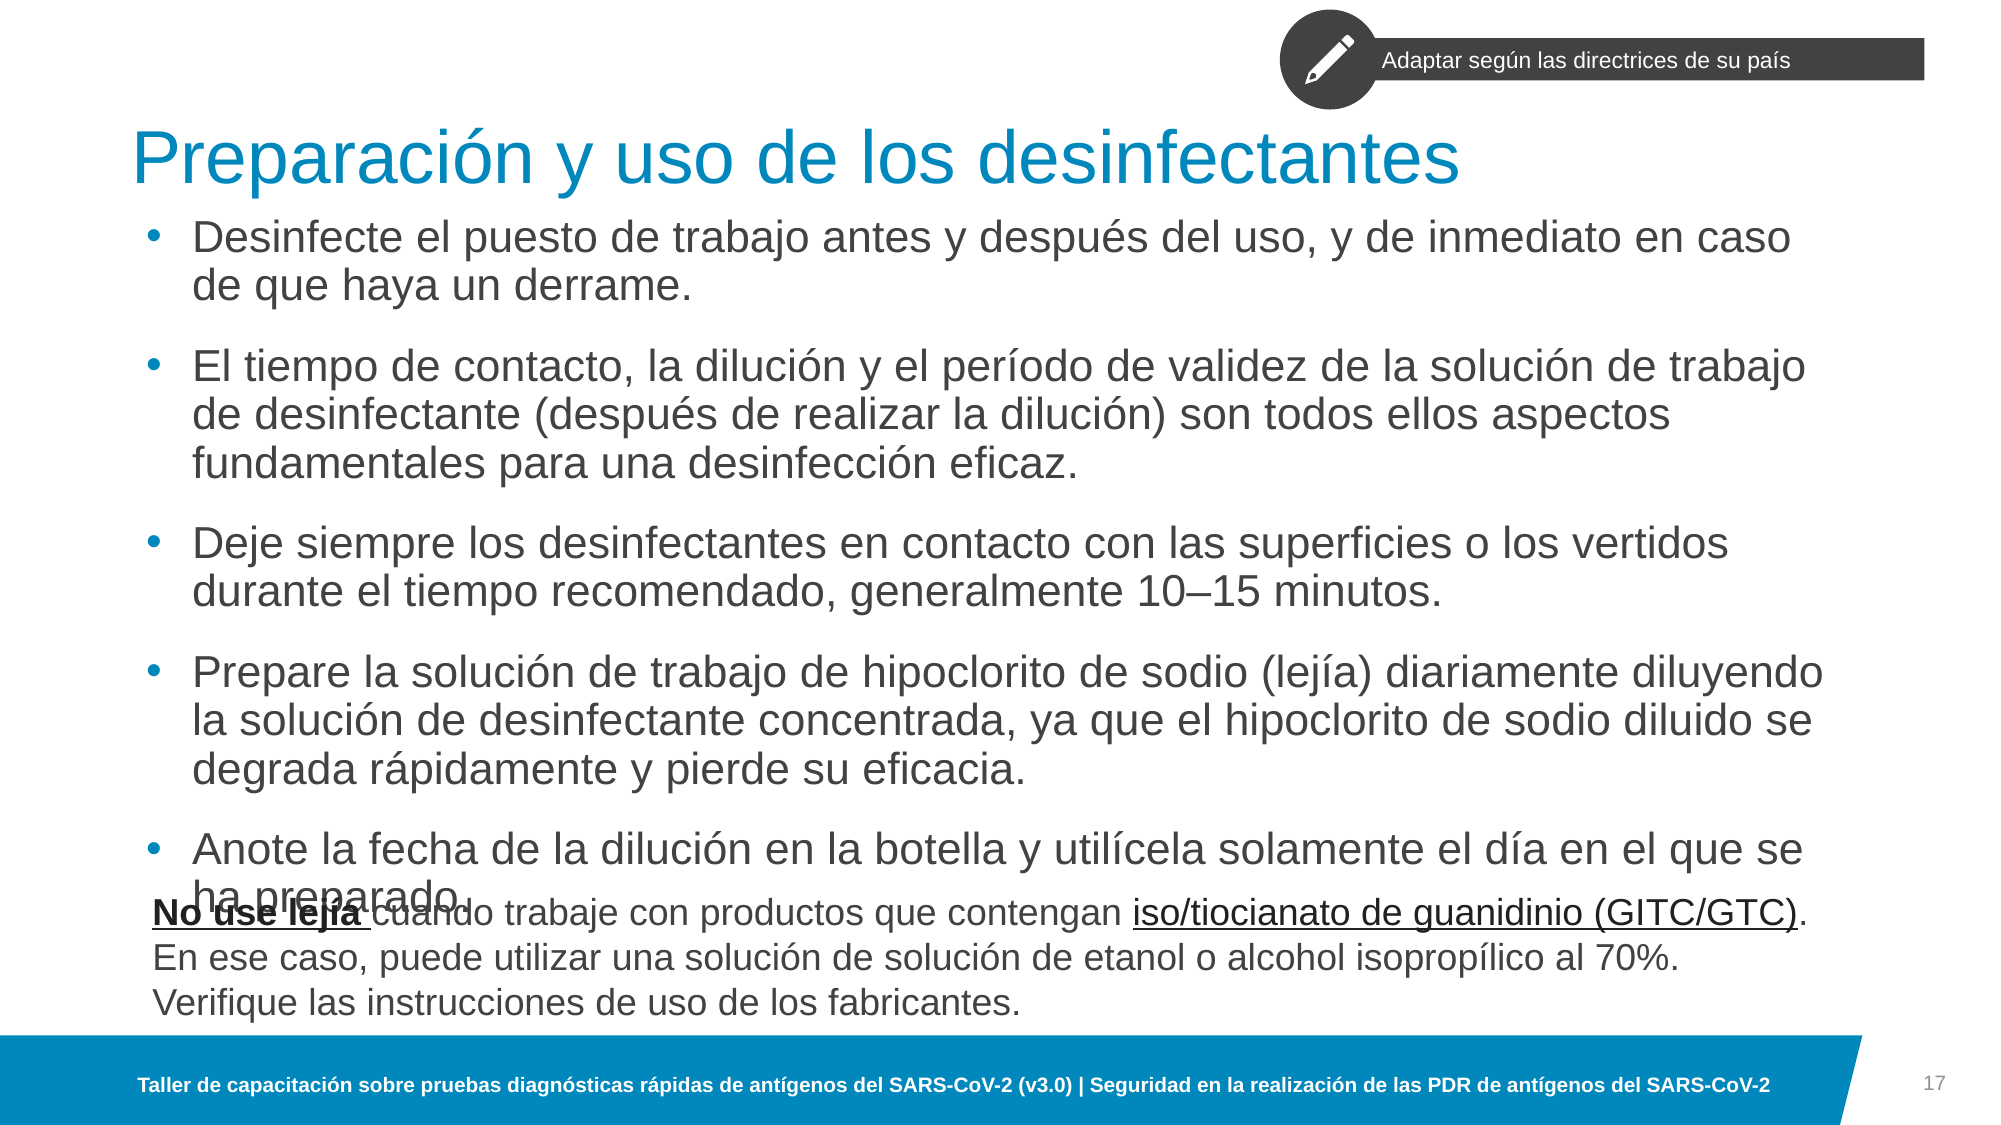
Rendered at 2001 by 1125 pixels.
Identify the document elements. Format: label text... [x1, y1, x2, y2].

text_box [1280, 10, 1925, 109]
slide_number 17 [1862, 1035, 1947, 1125]
list Desinfecte el puesto de trabajo antes y después del uso, y de inmediato en caso de que haya un derrame. El tiempo de contacto, la dilución y el período de validez de la solución de trabajo de desinfectante (después de realizar la dilución) son todos ellos aspectos fundamentales para una desinfección eficaz. Deje siempre los desinfectantes en contacto con las superficies o los vertidos durante el tiempo recomendado, generalmente 10‒15 minutos. Prepare la solución de trabajo de hipoclorito de sodio (lejía) diariamente diluyendo la solución de desinfectante concentrada, ya que el hipoclorito de sodio diluido se degrada rápidamente y pierde su eficacia. Anote la fecha de la dilución en la botella y utilícela solamente el día en el que se ha preparado. [131, 206, 1857, 935]
text_box No use lejía cuando trabaje con productos que contengan iso/tiocianato de guanidinio (GITC/GTC). En ese caso, puede utilizar una solución de solución de etanol o alcohol isopropílico al 70%. Verifique las instrucciones de uso de los fabricantes. [137, 880, 1851, 1076]
title Preparación y uso de los desinfectantes [131, 44, 1857, 200]
footer Taller de capacitación sobre pruebas diagnósticas rápidas de antígenos del SARS-CoV-2 (v3.0) | Seguridad en la realización de las PDR de antígenos del SARS-CoV-2 [137, 1042, 1802, 1125]
